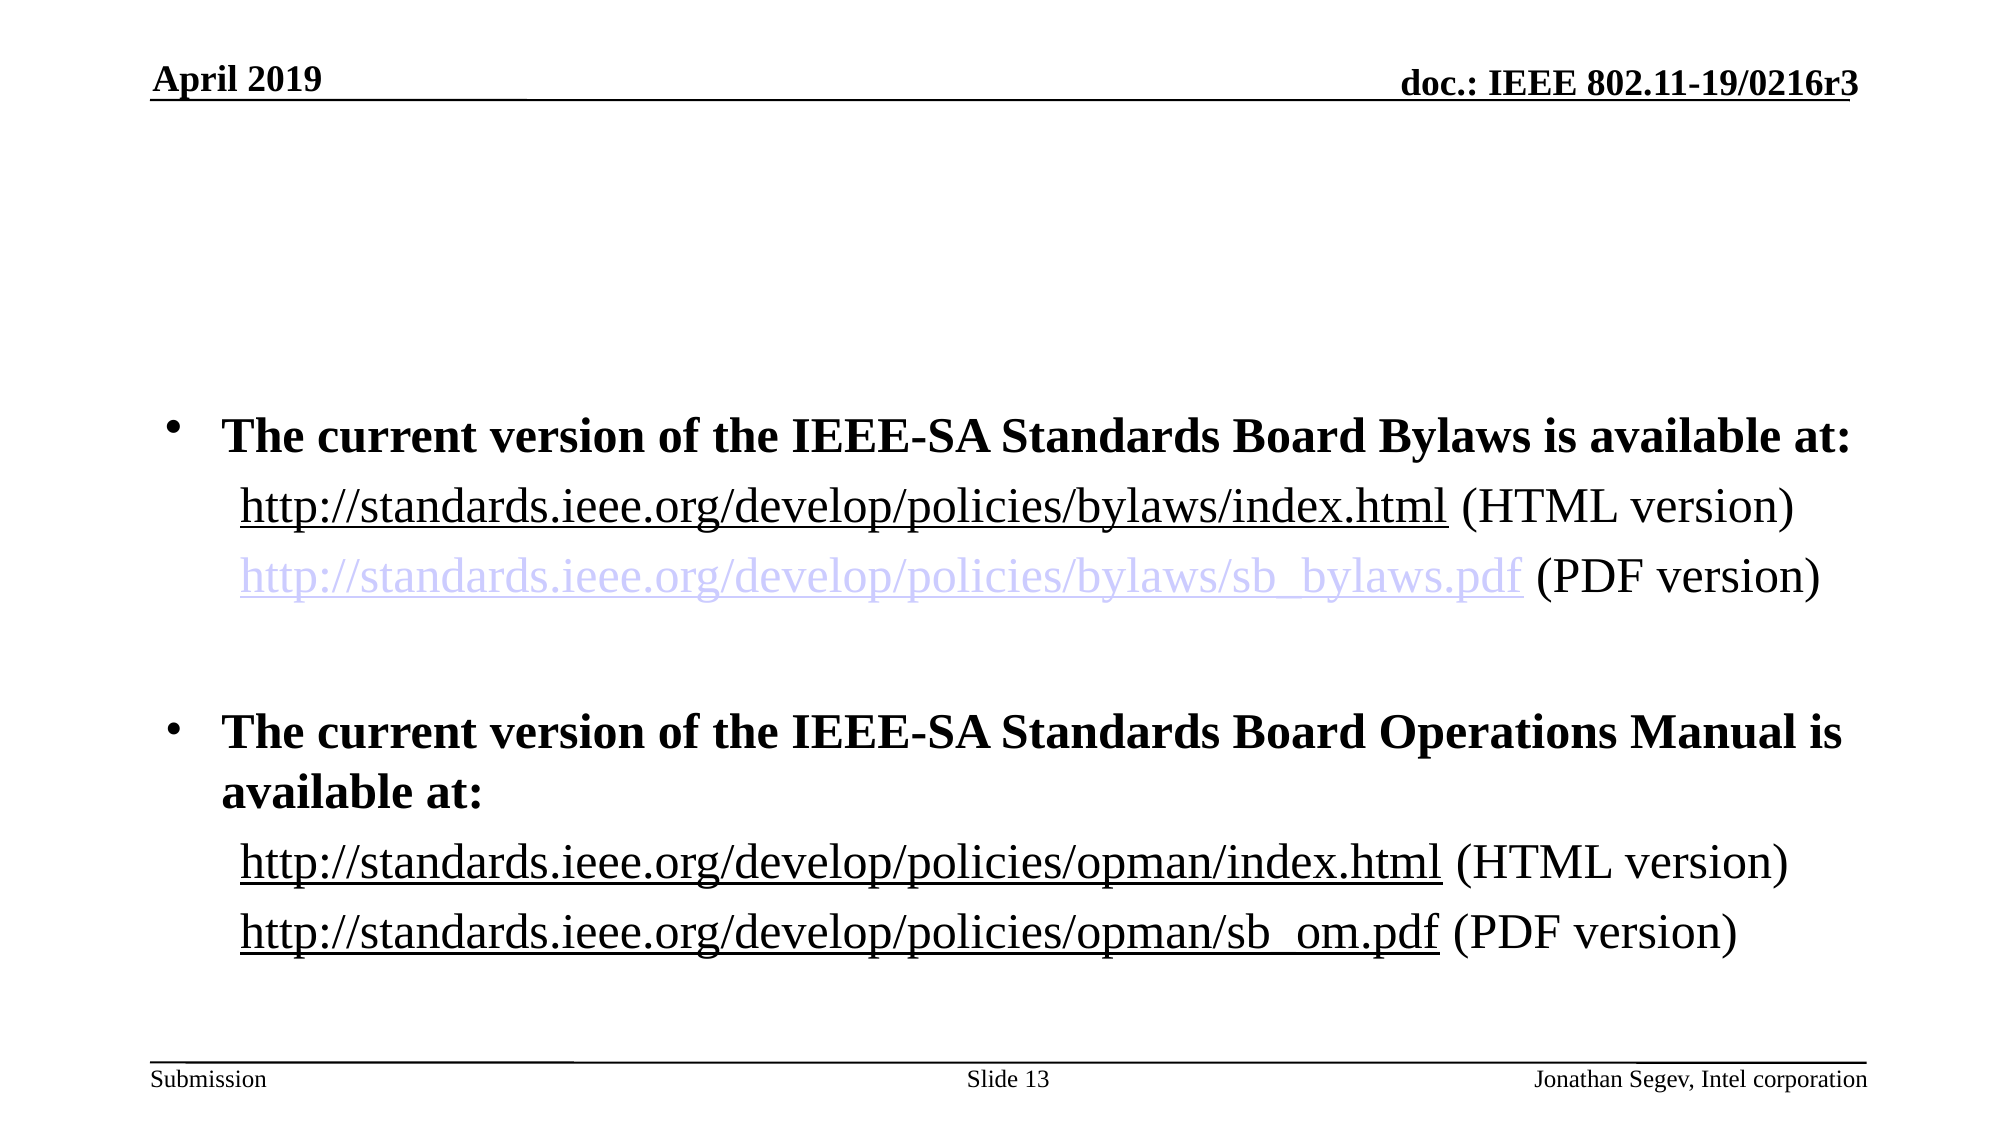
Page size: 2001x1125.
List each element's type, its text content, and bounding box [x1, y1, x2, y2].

footer Jonathan Segev, Intel corporation [1171, 1061, 1869, 1093]
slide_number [152, 54, 563, 100]
list The current version of the IEEE-SA Standards Board Bylaws is available at: http://standards.ieee.org/develop/policies/bylaws/index.html (HTML version) http://standards.ieee.org/develop/policies/bylaws/sb_bylaws.pdf (PDF version) The current version of the IEEE-SA Standards Board Operations Manual is available at: http://standards.ieee.org/develop/policies/opman/index.html (HTML version) http://standards.ieee.org/develop/policies/opman/sb_om.pdf (PDF version) [149, 324, 1922, 1000]
slide_number Slide 13 [950, 1061, 1067, 1123]
